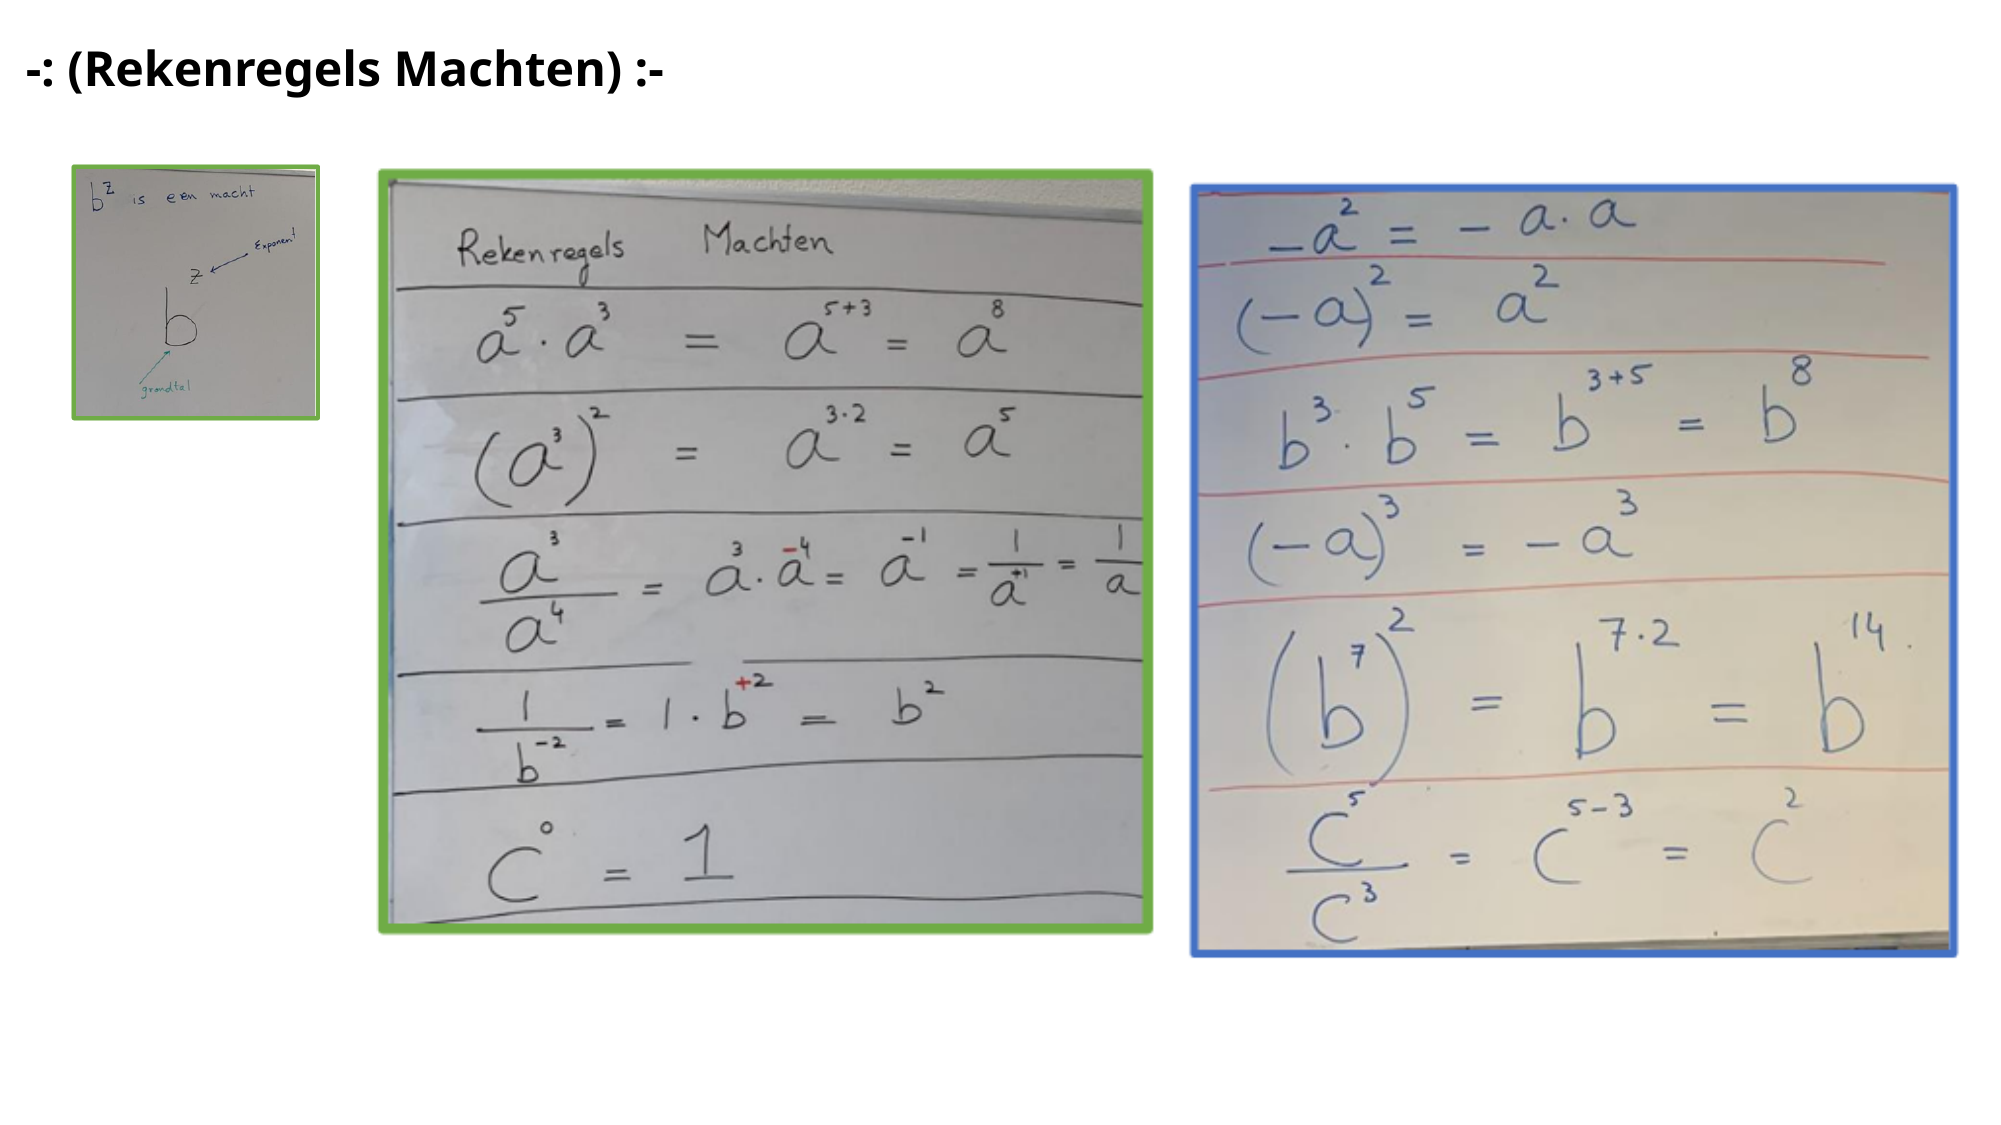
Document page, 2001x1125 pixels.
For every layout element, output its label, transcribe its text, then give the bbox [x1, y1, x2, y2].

text_box -: (Rekenregels Machten) :- [10, 0, 721, 147]
picture [365, 146, 1971, 972]
picture [39, 146, 344, 426]
